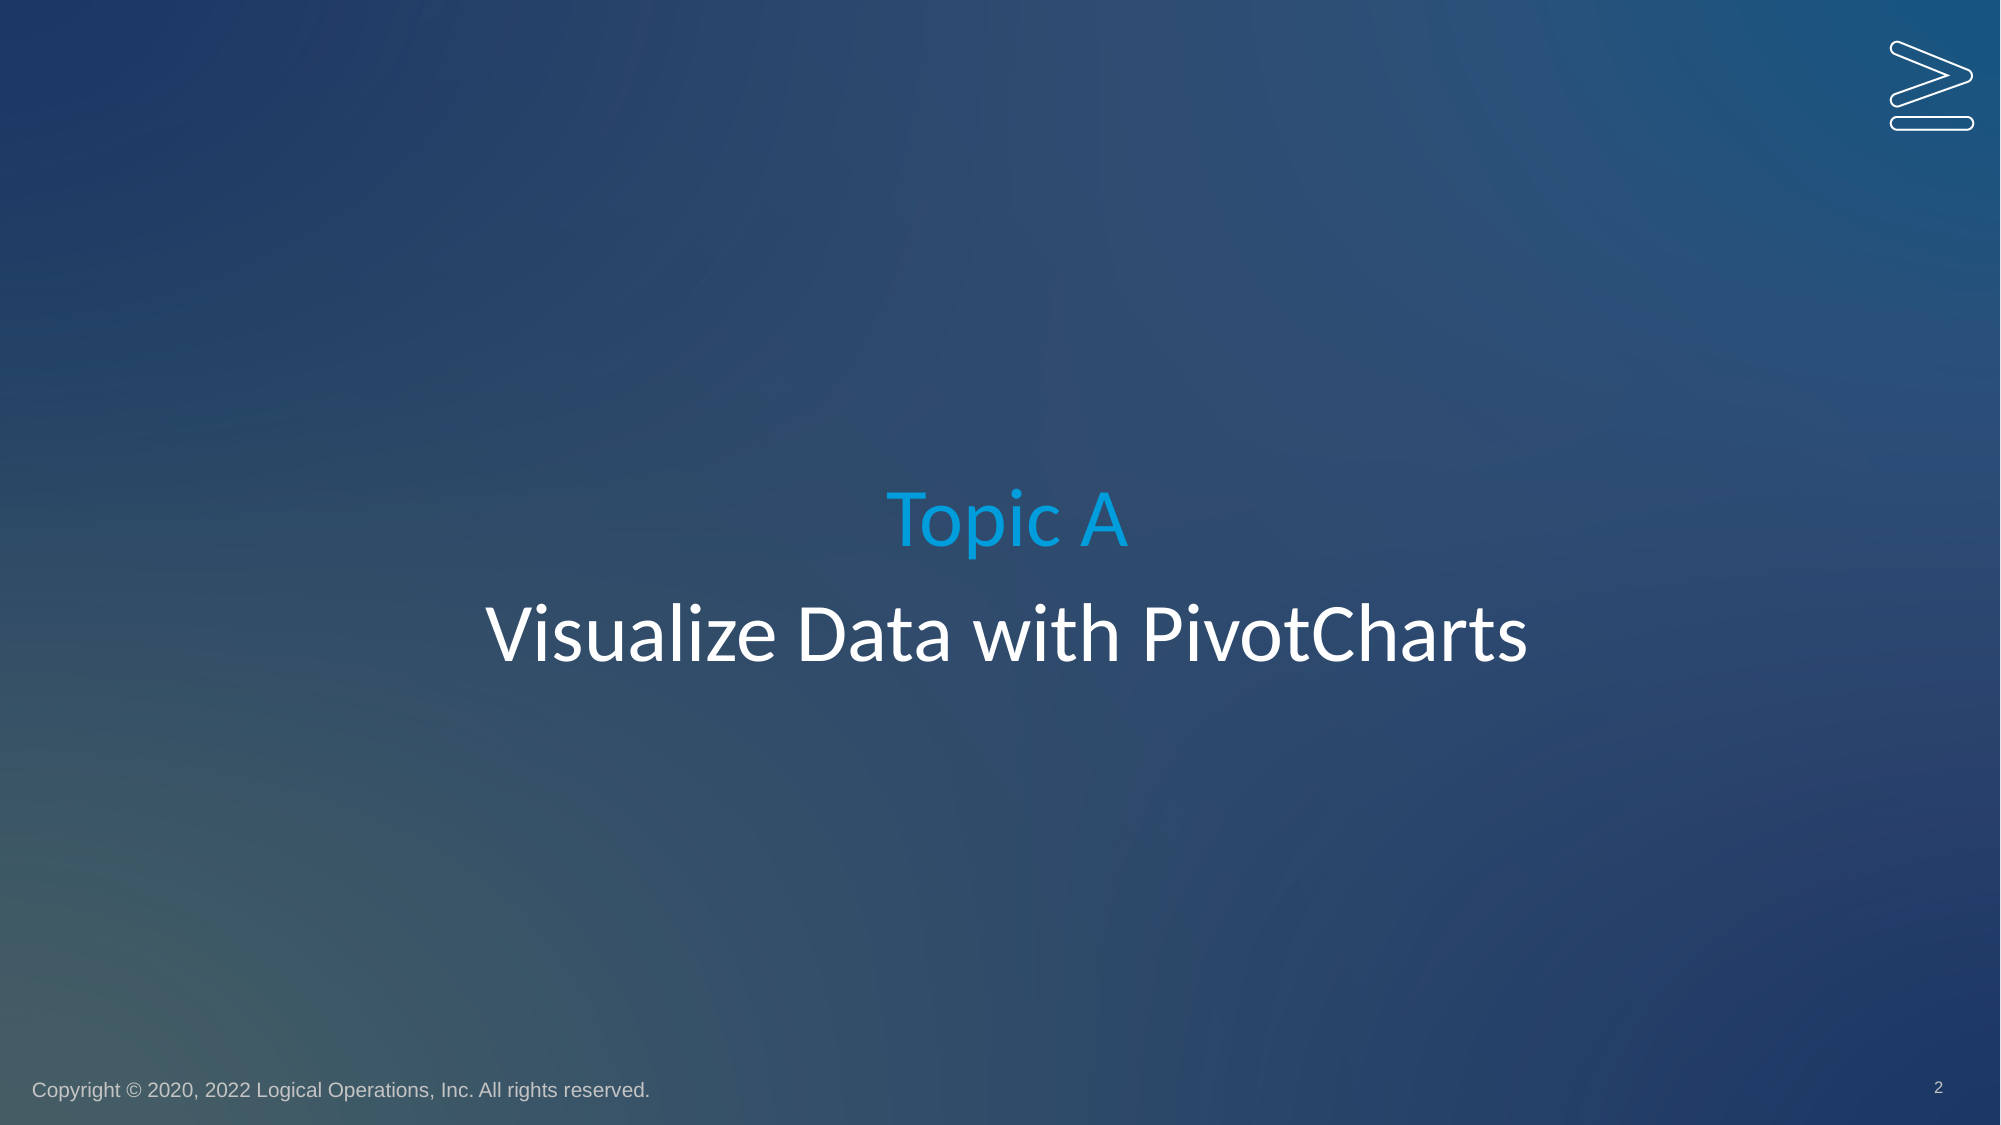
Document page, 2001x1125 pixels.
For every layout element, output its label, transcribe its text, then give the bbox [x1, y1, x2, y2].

picture [0, 0, 2001, 1125]
title Visualize Data with PivotCharts [157, 571, 1858, 795]
list Topic A [157, 324, 1858, 571]
slide_number 2 [1491, 1057, 1959, 1118]
